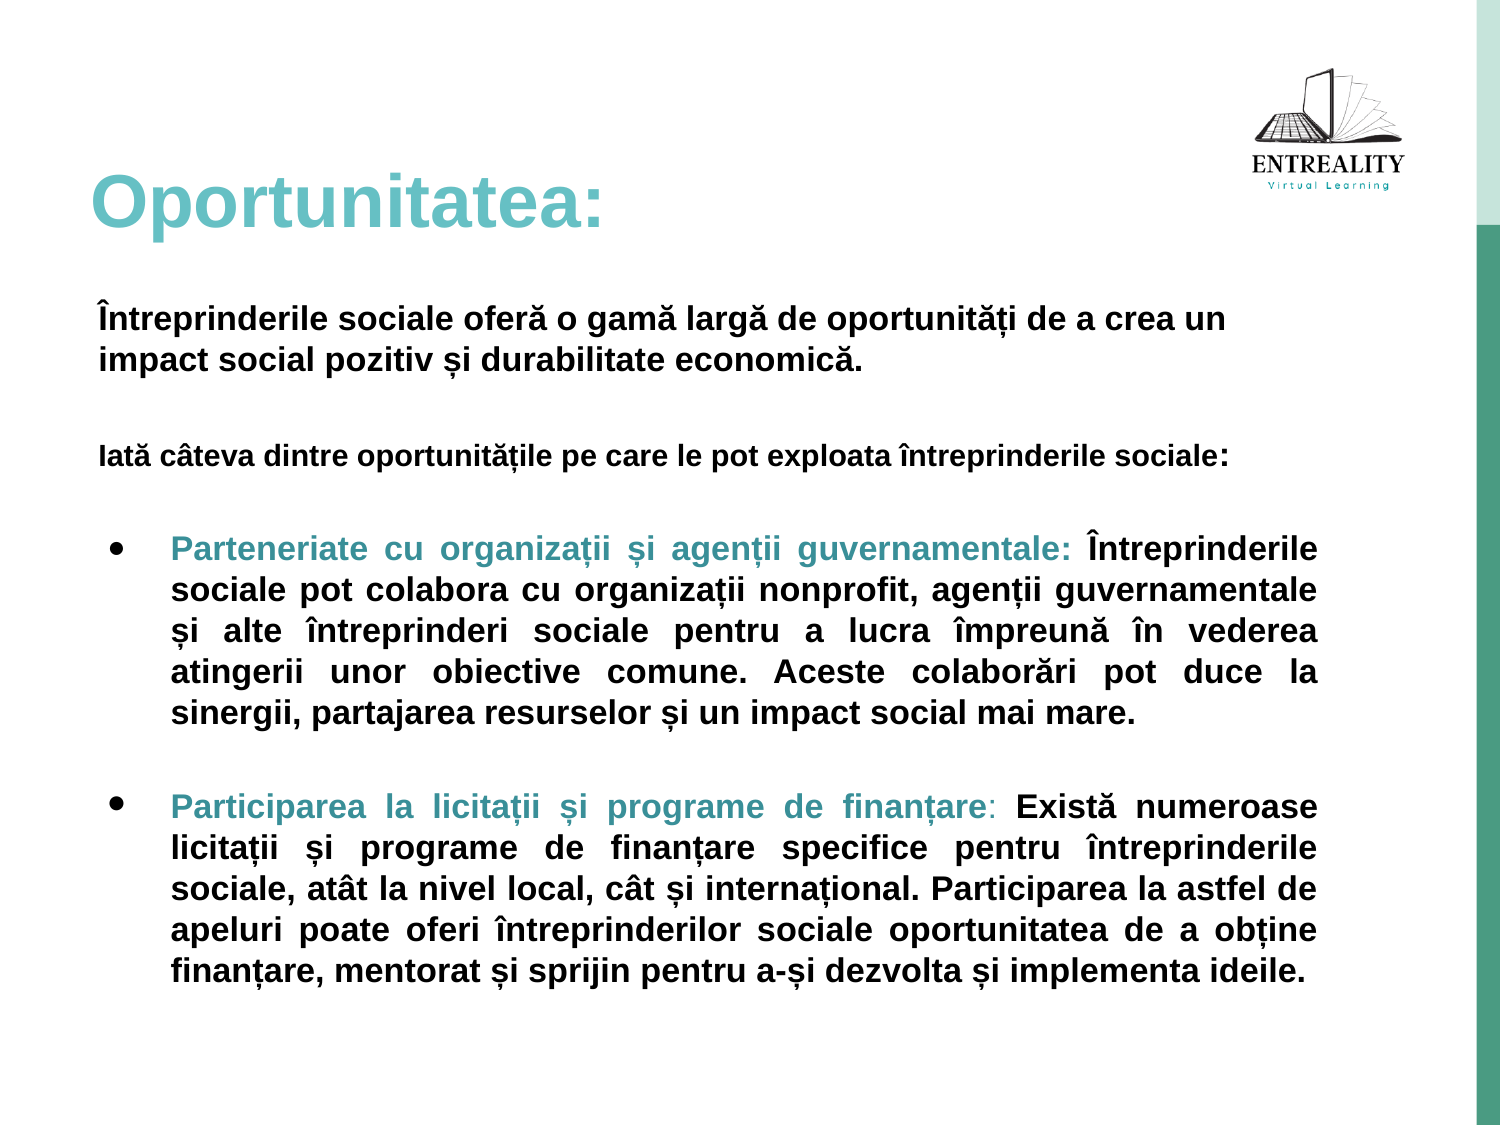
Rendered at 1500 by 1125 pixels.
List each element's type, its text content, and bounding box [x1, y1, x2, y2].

picture [1198, 0, 1458, 259]
list Întreprinderile sociale oferă o gamă largă de oportunități de a crea un impact social pozitiv și durabilitate economică. Iată câteva dintre oportunitățile pe care le pot exploata întreprinderile sociale: Parteneriate cu organizații și agenții guvernamentale: Întreprinderile sociale pot colabora cu organizații nonprofit, agenții guvernamentale și alte întreprinderi sociale pentru a lucra împreună în vederea atingerii unor obiective comune. Aceste colaborări pot duce la sinergii, partajarea resurselor și un impact social mai mare. Participarea la licitații și programe de finanțare: Există numeroase licitații și programe de finanțare specifice pentru întreprinderile sociale, atât la nivel local, cât și internațional. Participarea la astfel de apeluri poate oferi întreprinderilor sociale oportunitatea de a obține finanțare, mentorat și sprijin pentru a-și dezvolta și implementa ideile. [83, 289, 1334, 1007]
title Oportunitatea: [75, 25, 1025, 250]
